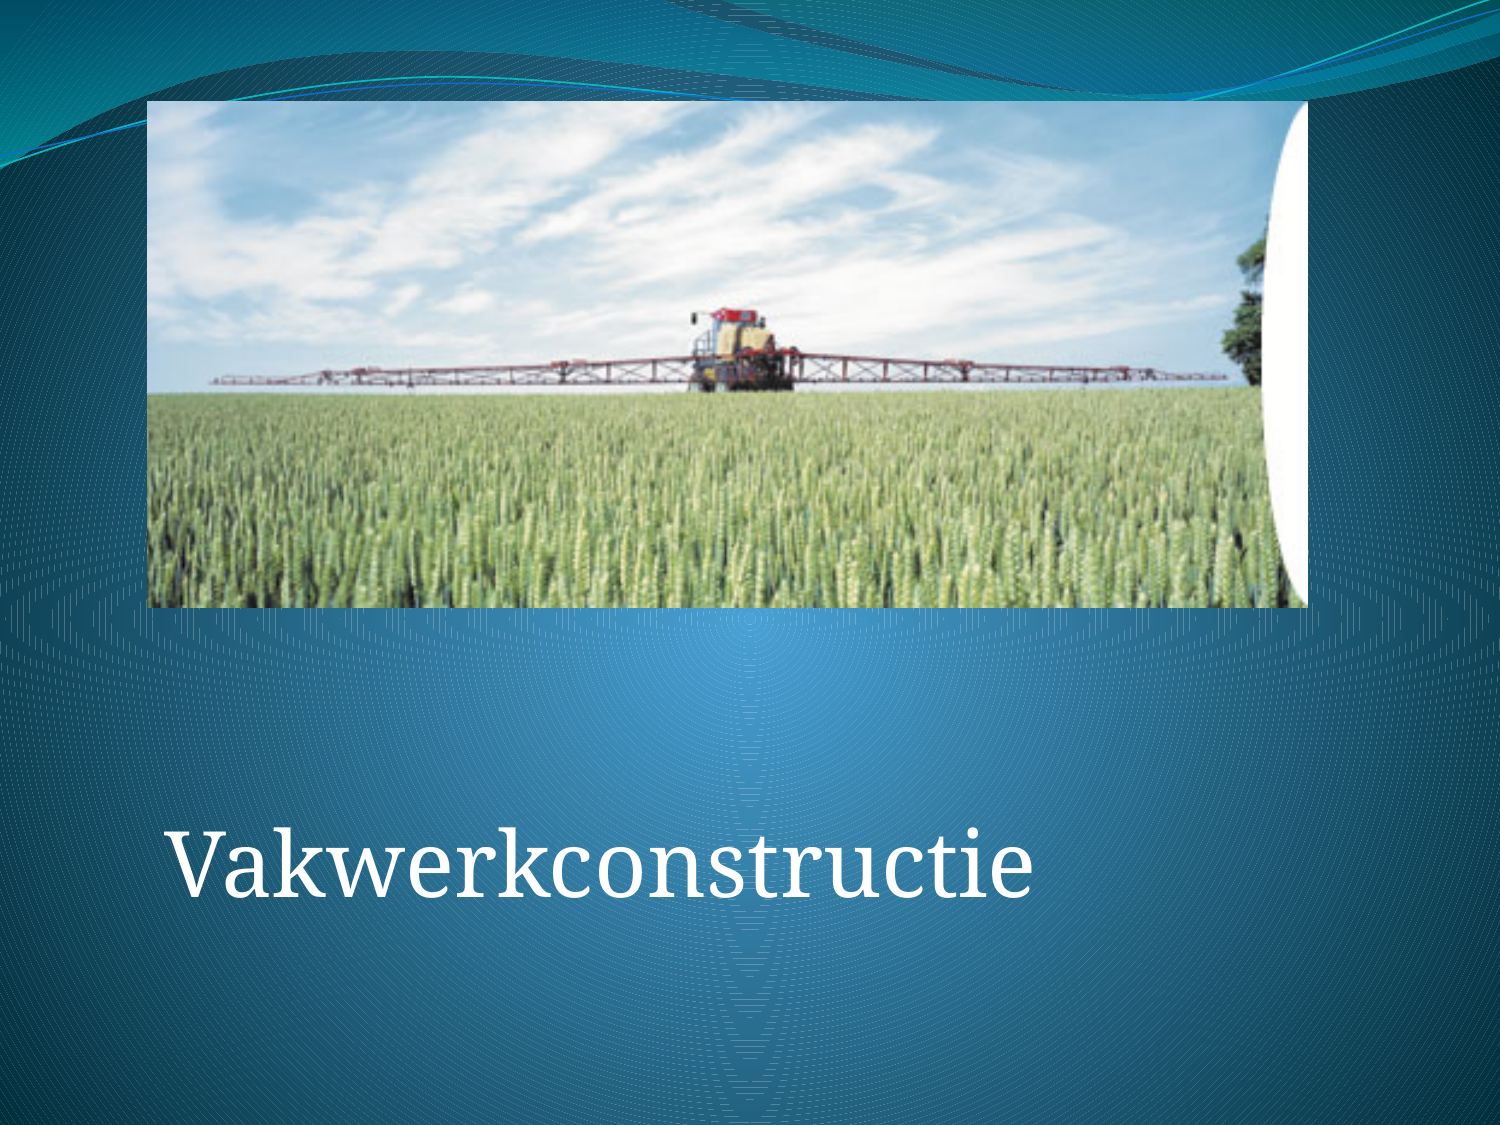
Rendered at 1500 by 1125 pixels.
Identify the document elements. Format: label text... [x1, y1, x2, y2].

picture [147, 101, 1308, 608]
text_box Vakwerkconstructie [149, 798, 1053, 924]
